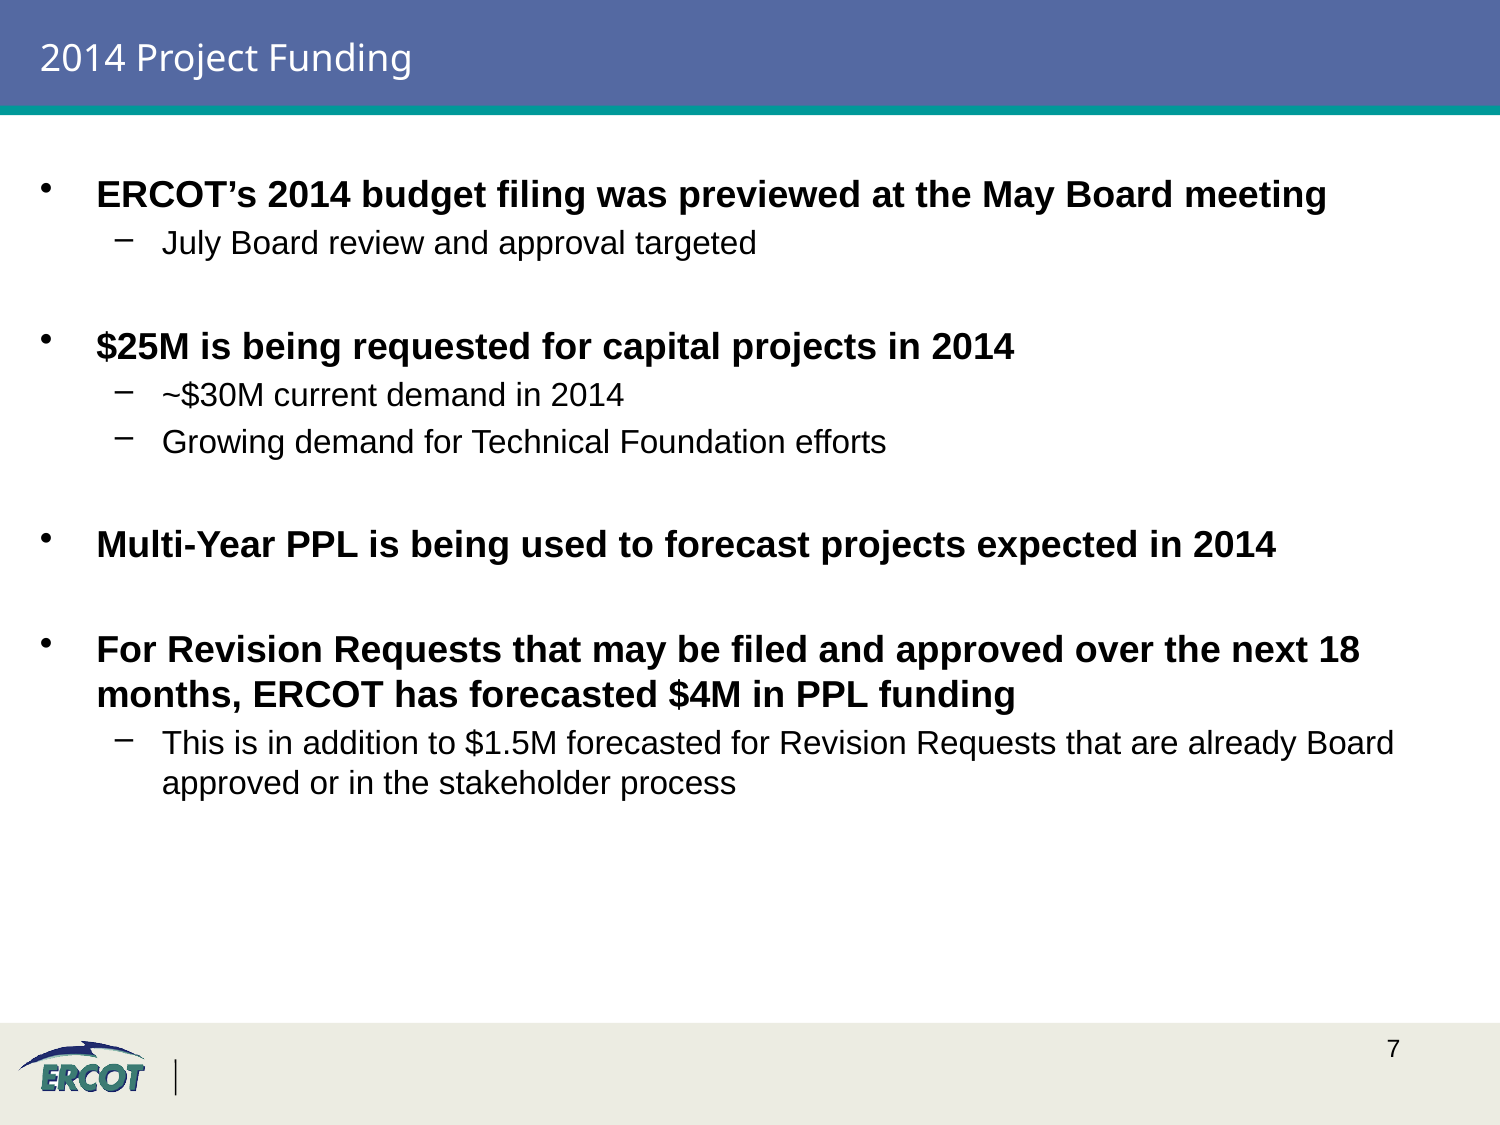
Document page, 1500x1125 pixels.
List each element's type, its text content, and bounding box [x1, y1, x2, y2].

list ERCOT’s 2014 budget filing was previewed at the May Board meeting July Board review and approval targeted $25M is being requested for capital projects in 2014 ~$30M current demand in 2014 Growing demand for Technical Foundation efforts Multi-Year PPL is being used to forecast projects expected in 2014 For Revision Requests that may be filed and approved over the next 18 months, ERCOT has forecasted $4M in PPL funding This is in addition to $1.5M forecasted for Revision Requests that are already Board approved or in the stakeholder process [24, 162, 1475, 1013]
picture [10, 1031, 151, 1111]
title 2014 Project Funding [24, 0, 1200, 113]
